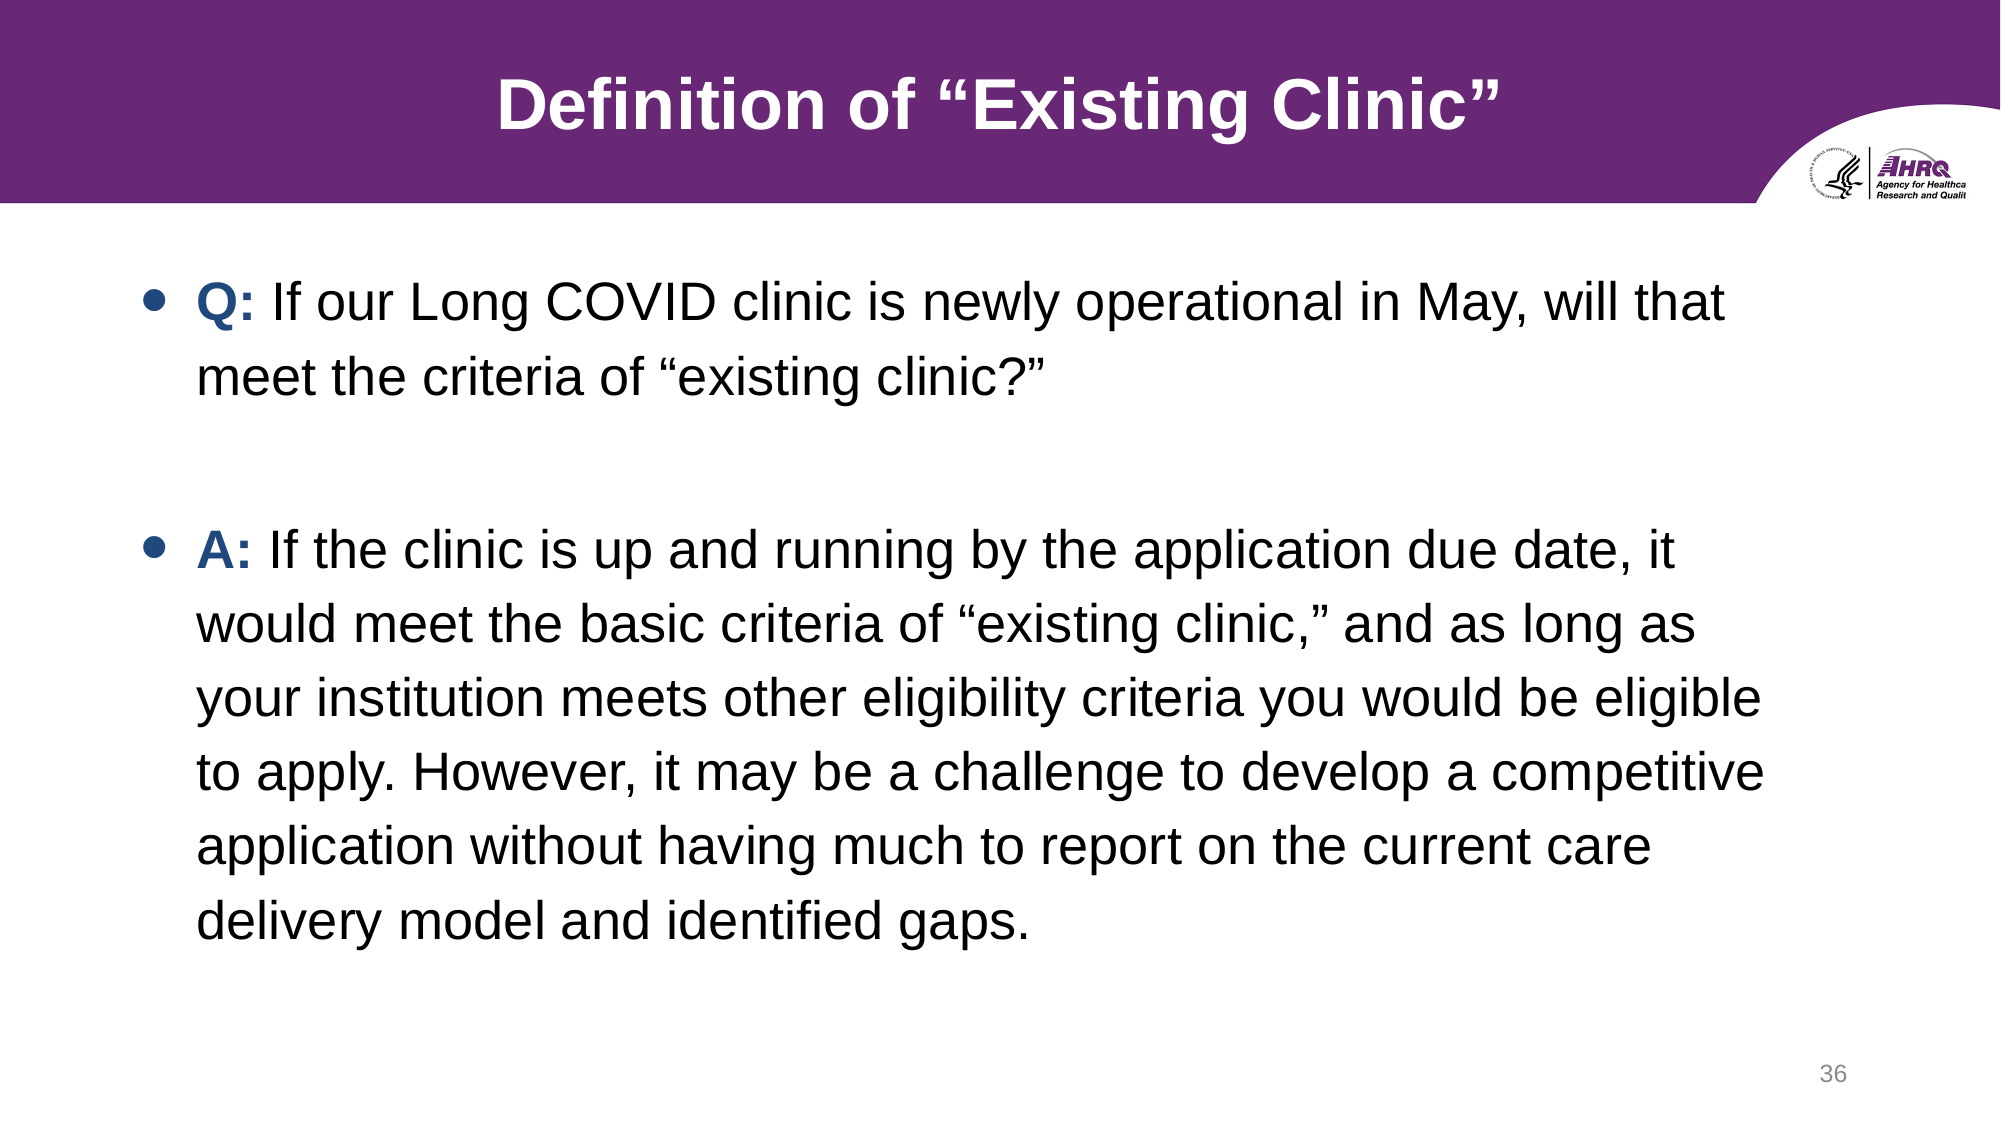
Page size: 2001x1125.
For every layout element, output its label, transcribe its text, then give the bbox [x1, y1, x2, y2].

list Q: If our Long COVID clinic is newly operational in May, will that meet the criteria of “existing clinic?” A: If the clinic is up and running by the application due date, it would meet the basic criteria of “existing clinic,” and as long as your institution meets other eligibility criteria you would be eligible to apply. However, it may be a challenge to develop a competitive application without having much to report on the current care delivery model and identified gaps. [125, 249, 1825, 993]
picture [0, 0, 2001, 1125]
slide_number 36 [1412, 1042, 1863, 1103]
title Definition of “Existing Clinic” [275, 50, 1725, 152]
